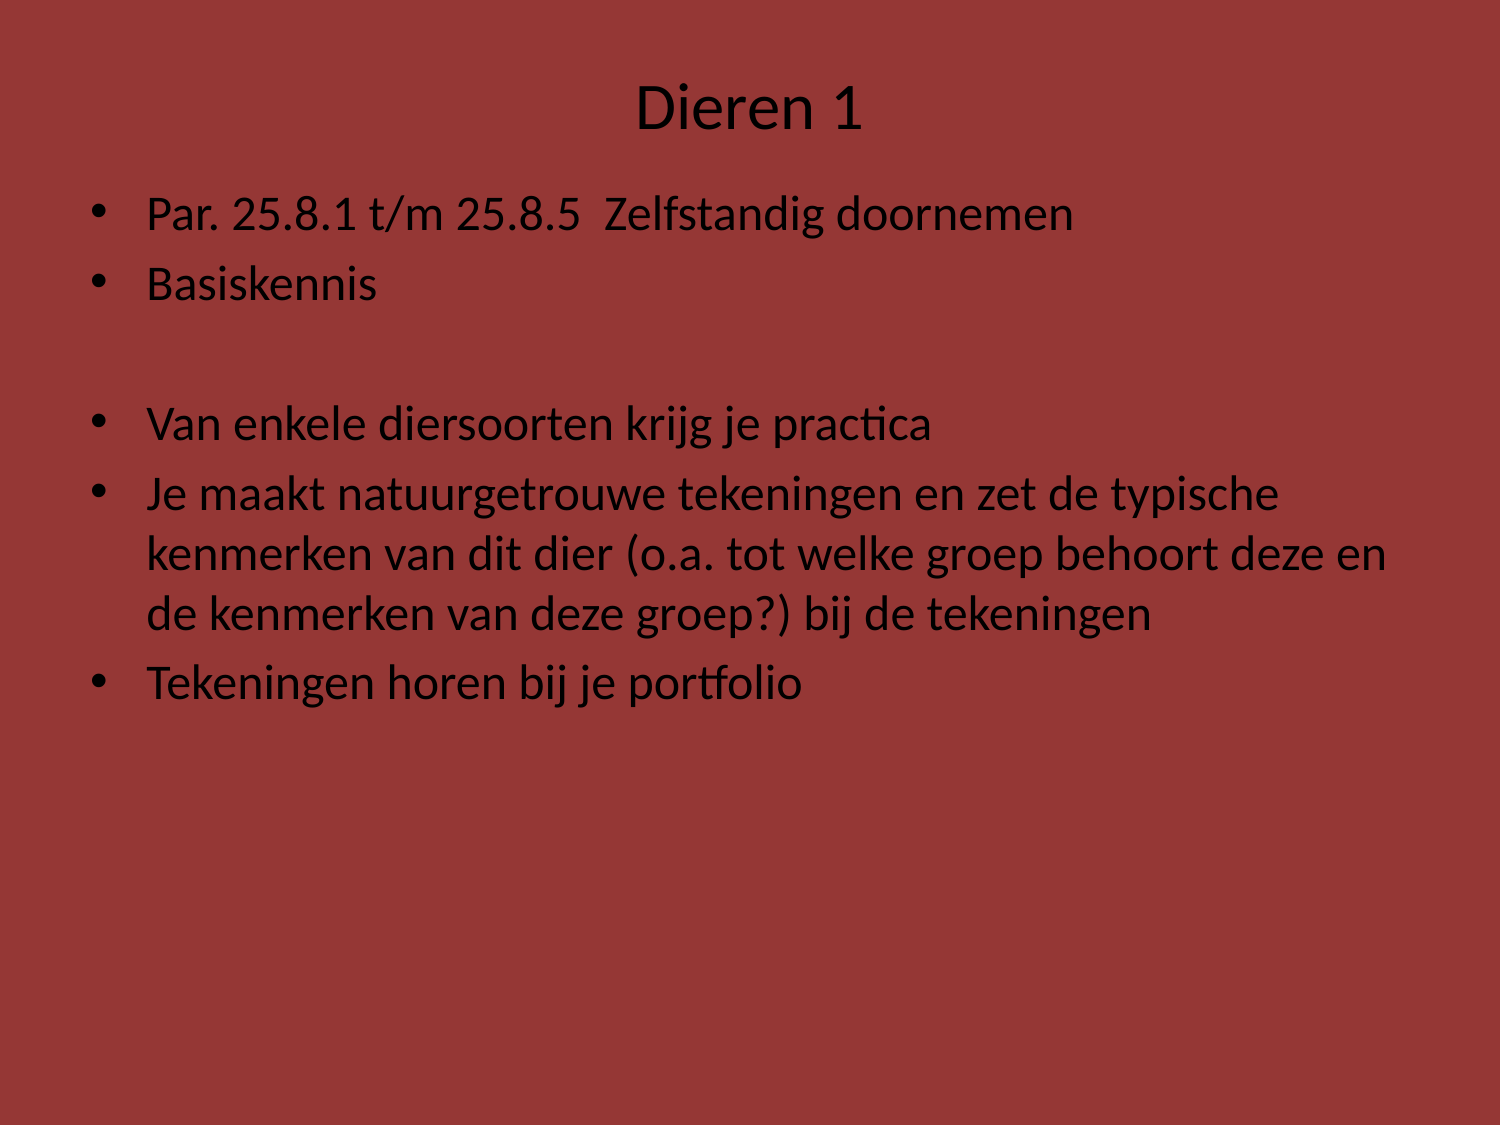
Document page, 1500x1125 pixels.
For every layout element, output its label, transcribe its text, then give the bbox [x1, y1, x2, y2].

list Par. 25.8.1 t/m 25.8.5 Zelfstandig doornemen Basiskennis Van enkele diersoorten krijg je practica Je maakt natuurgetrouwe tekeningen en zet de typische kenmerken van dit dier (o.a. tot welke groep behoort deze en de kenmerken van deze groep?) bij de tekeningen Tekeningen horen bij je portfolio [75, 172, 1425, 1071]
title Dieren 1 [75, 45, 1425, 161]
